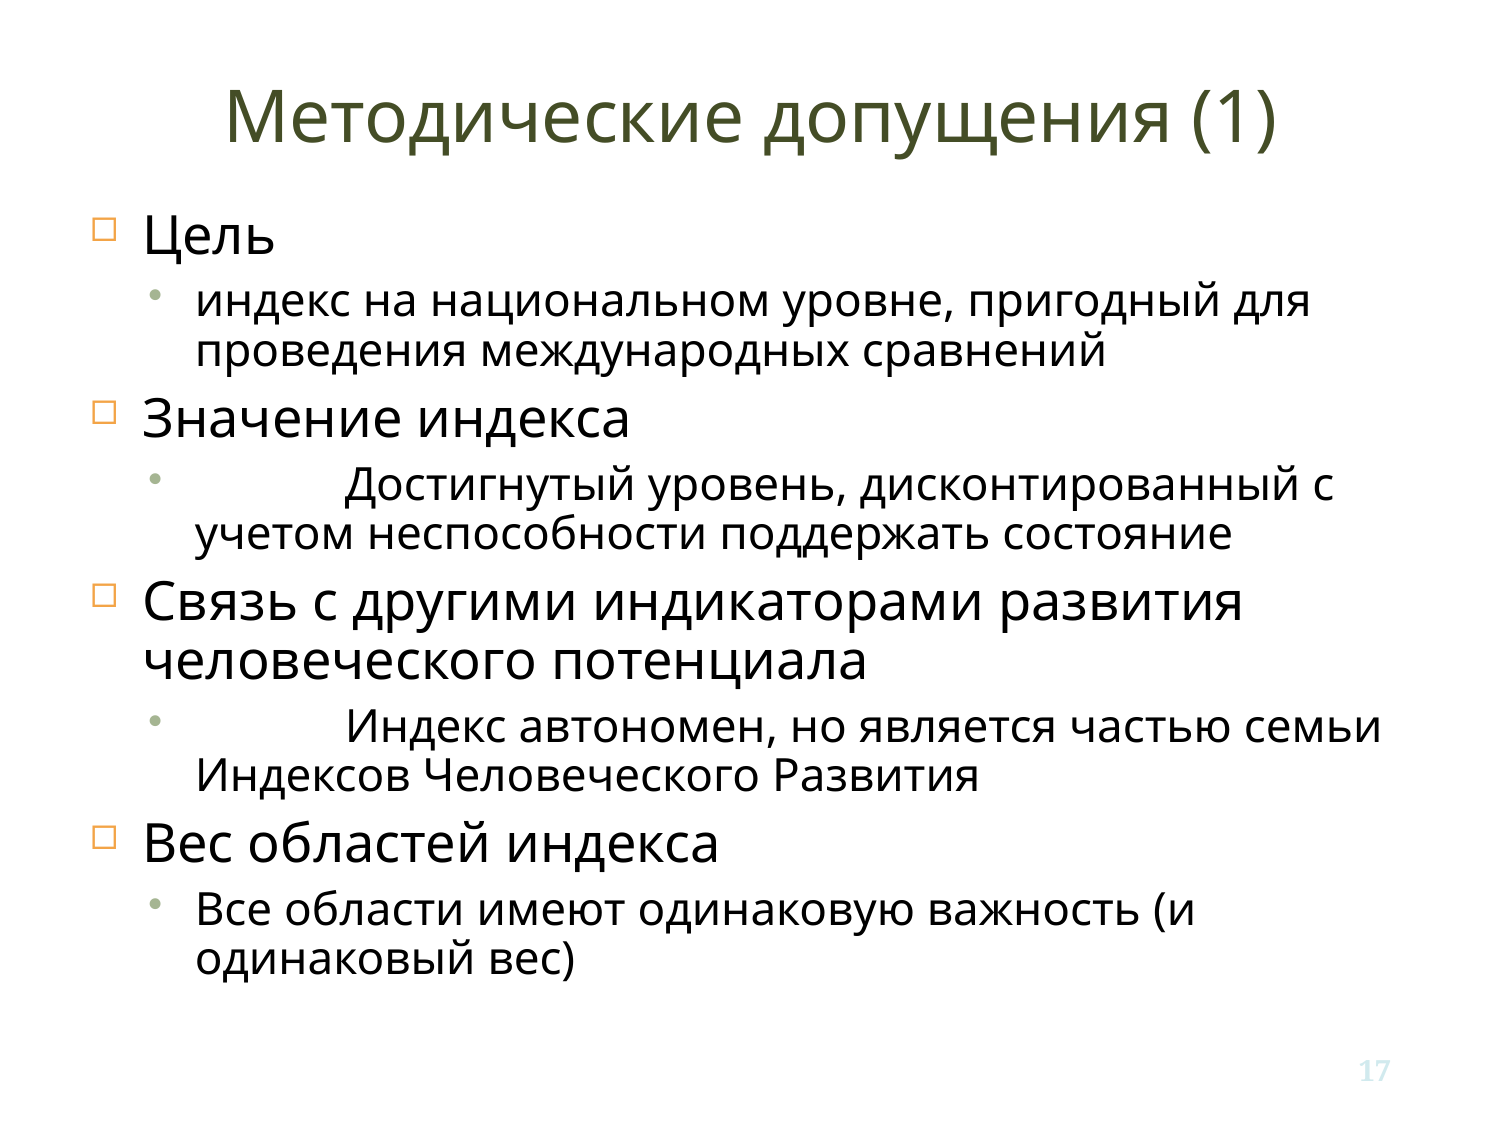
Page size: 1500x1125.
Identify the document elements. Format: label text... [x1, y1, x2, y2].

list Цель индекс на национальном уровне, пригодный для проведения международных сравнений Значение индекса Достигнутый уровень, дисконтированный с учетом неспособности поддержать состояние Связь с другими индикаторами развития человеческого потенциала Индекс автономен, но является частью семьи Индексов Человеческого Развития Вес областей индекса Все области имеют одинаковую важность (и одинаковый вес) [75, 200, 1425, 1006]
slide_number 17 [1325, 1042, 1425, 1103]
title Методические допущения (1) [75, 62, 1425, 158]
